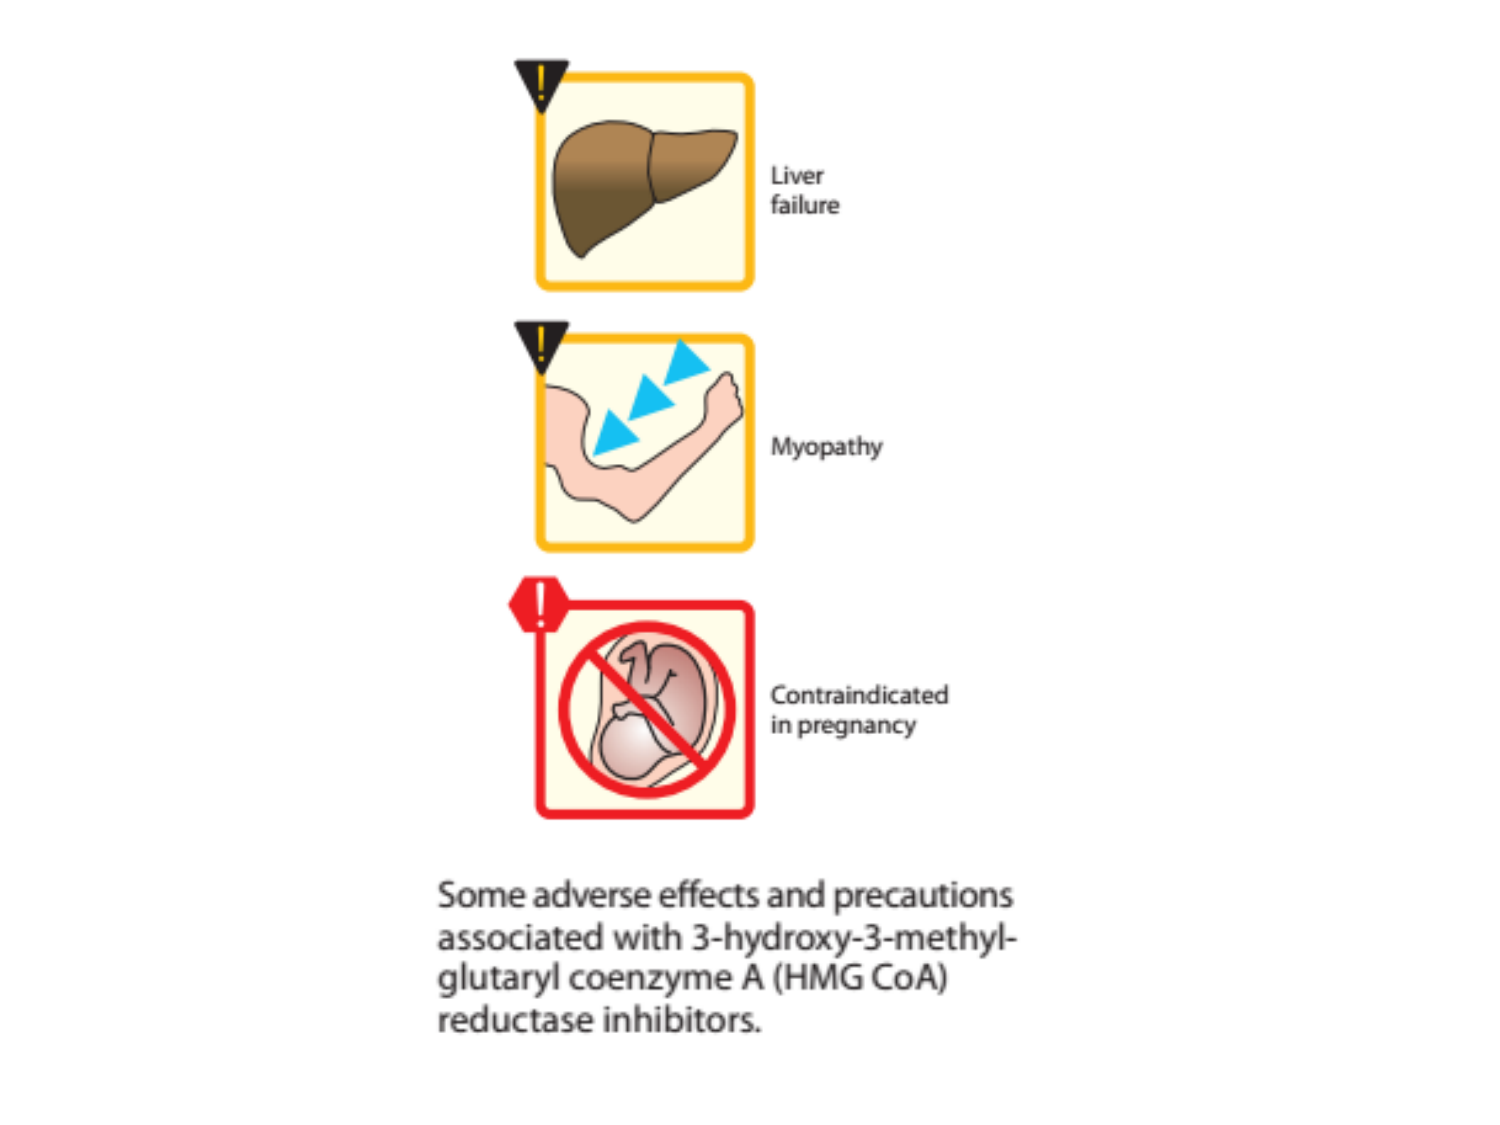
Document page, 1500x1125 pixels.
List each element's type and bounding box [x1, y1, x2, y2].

picture [429, 874, 1029, 1051]
picture [499, 37, 958, 831]
